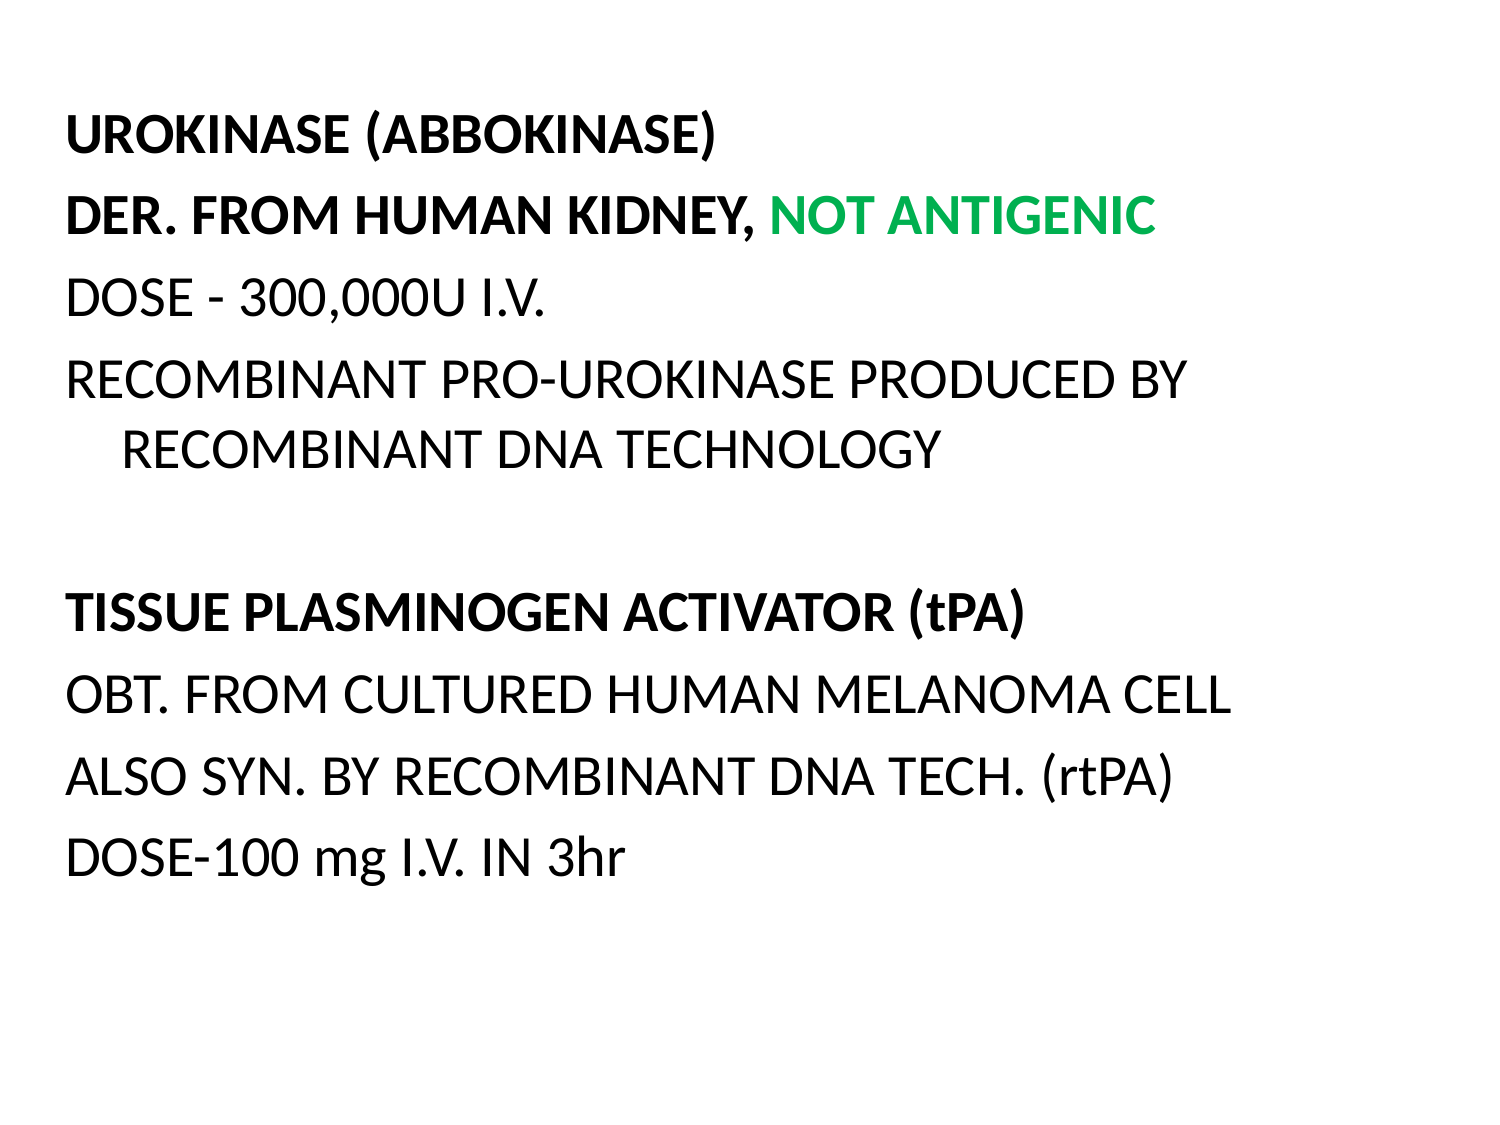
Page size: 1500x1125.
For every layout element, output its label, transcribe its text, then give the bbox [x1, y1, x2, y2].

list UROKINASE (ABBOKINASE) DER. FROM HUMAN KIDNEY, NOT ANTIGENIC DOSE - 300,000U I.V. RECOMBINANT PRO-UROKINASE PRODUCED BY RECOMBINANT DNA TECHNOLOGY TISSUE PLASMINOGEN ACTIVATOR (tPA) OBT. FROM CULTURED HUMAN MELANOMA CELL ALSO SYN. BY RECOMBINANT DNA TECH. (rtPA) DOSE-100 mg I.V. IN 3hr [50, 87, 1463, 1050]
